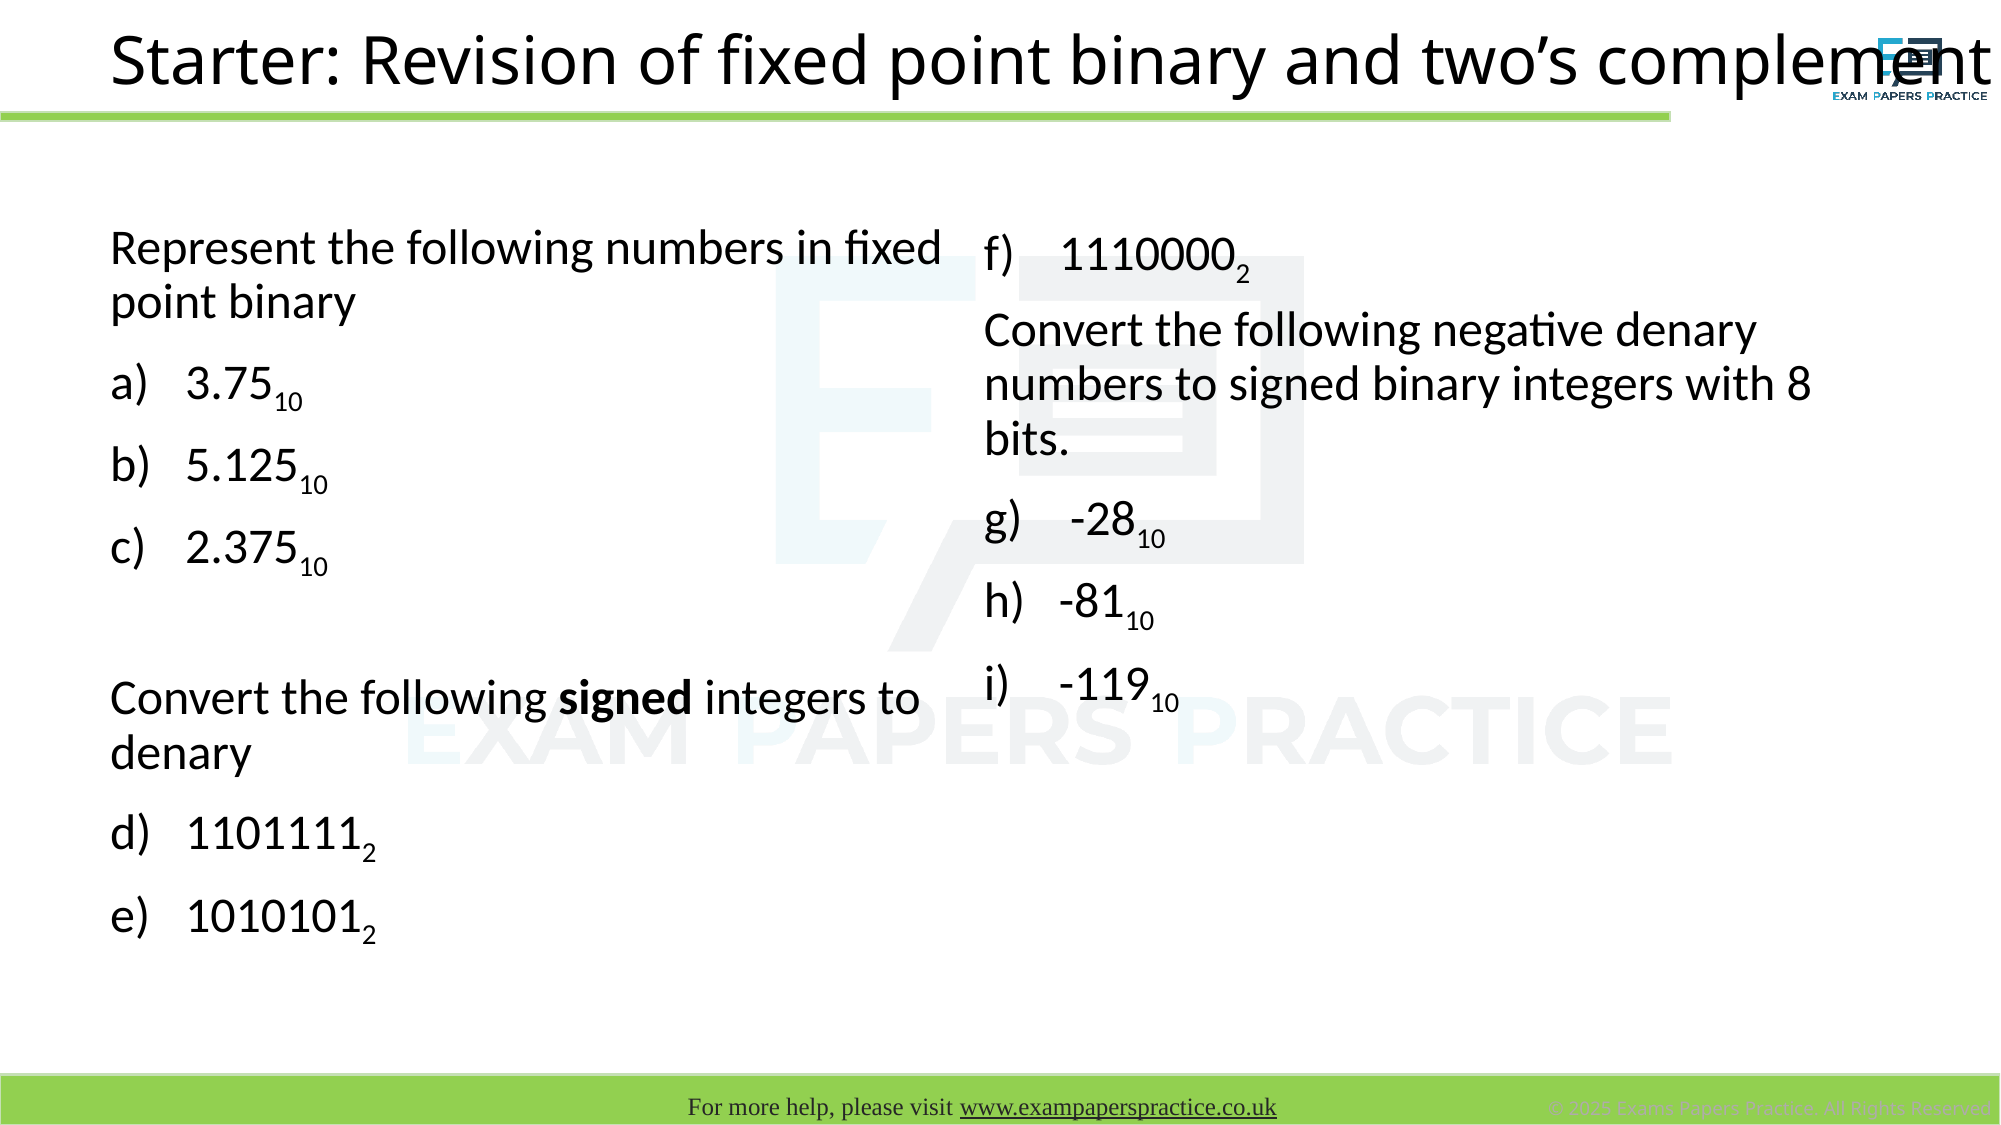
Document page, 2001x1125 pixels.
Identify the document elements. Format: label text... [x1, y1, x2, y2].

list Represent the following numbers in fixed point binary 3.7510 5.12510 2.37510 Convert the following signed integers to denary 11011112 10101012 11100002 Convert the following negative denary numbers to signed binary integers with 8 bits. -2810 -8110 -11910 [95, 214, 1873, 995]
title Starter: Revision of fixed point binary and two’s complement [95, 44, 2000, 83]
